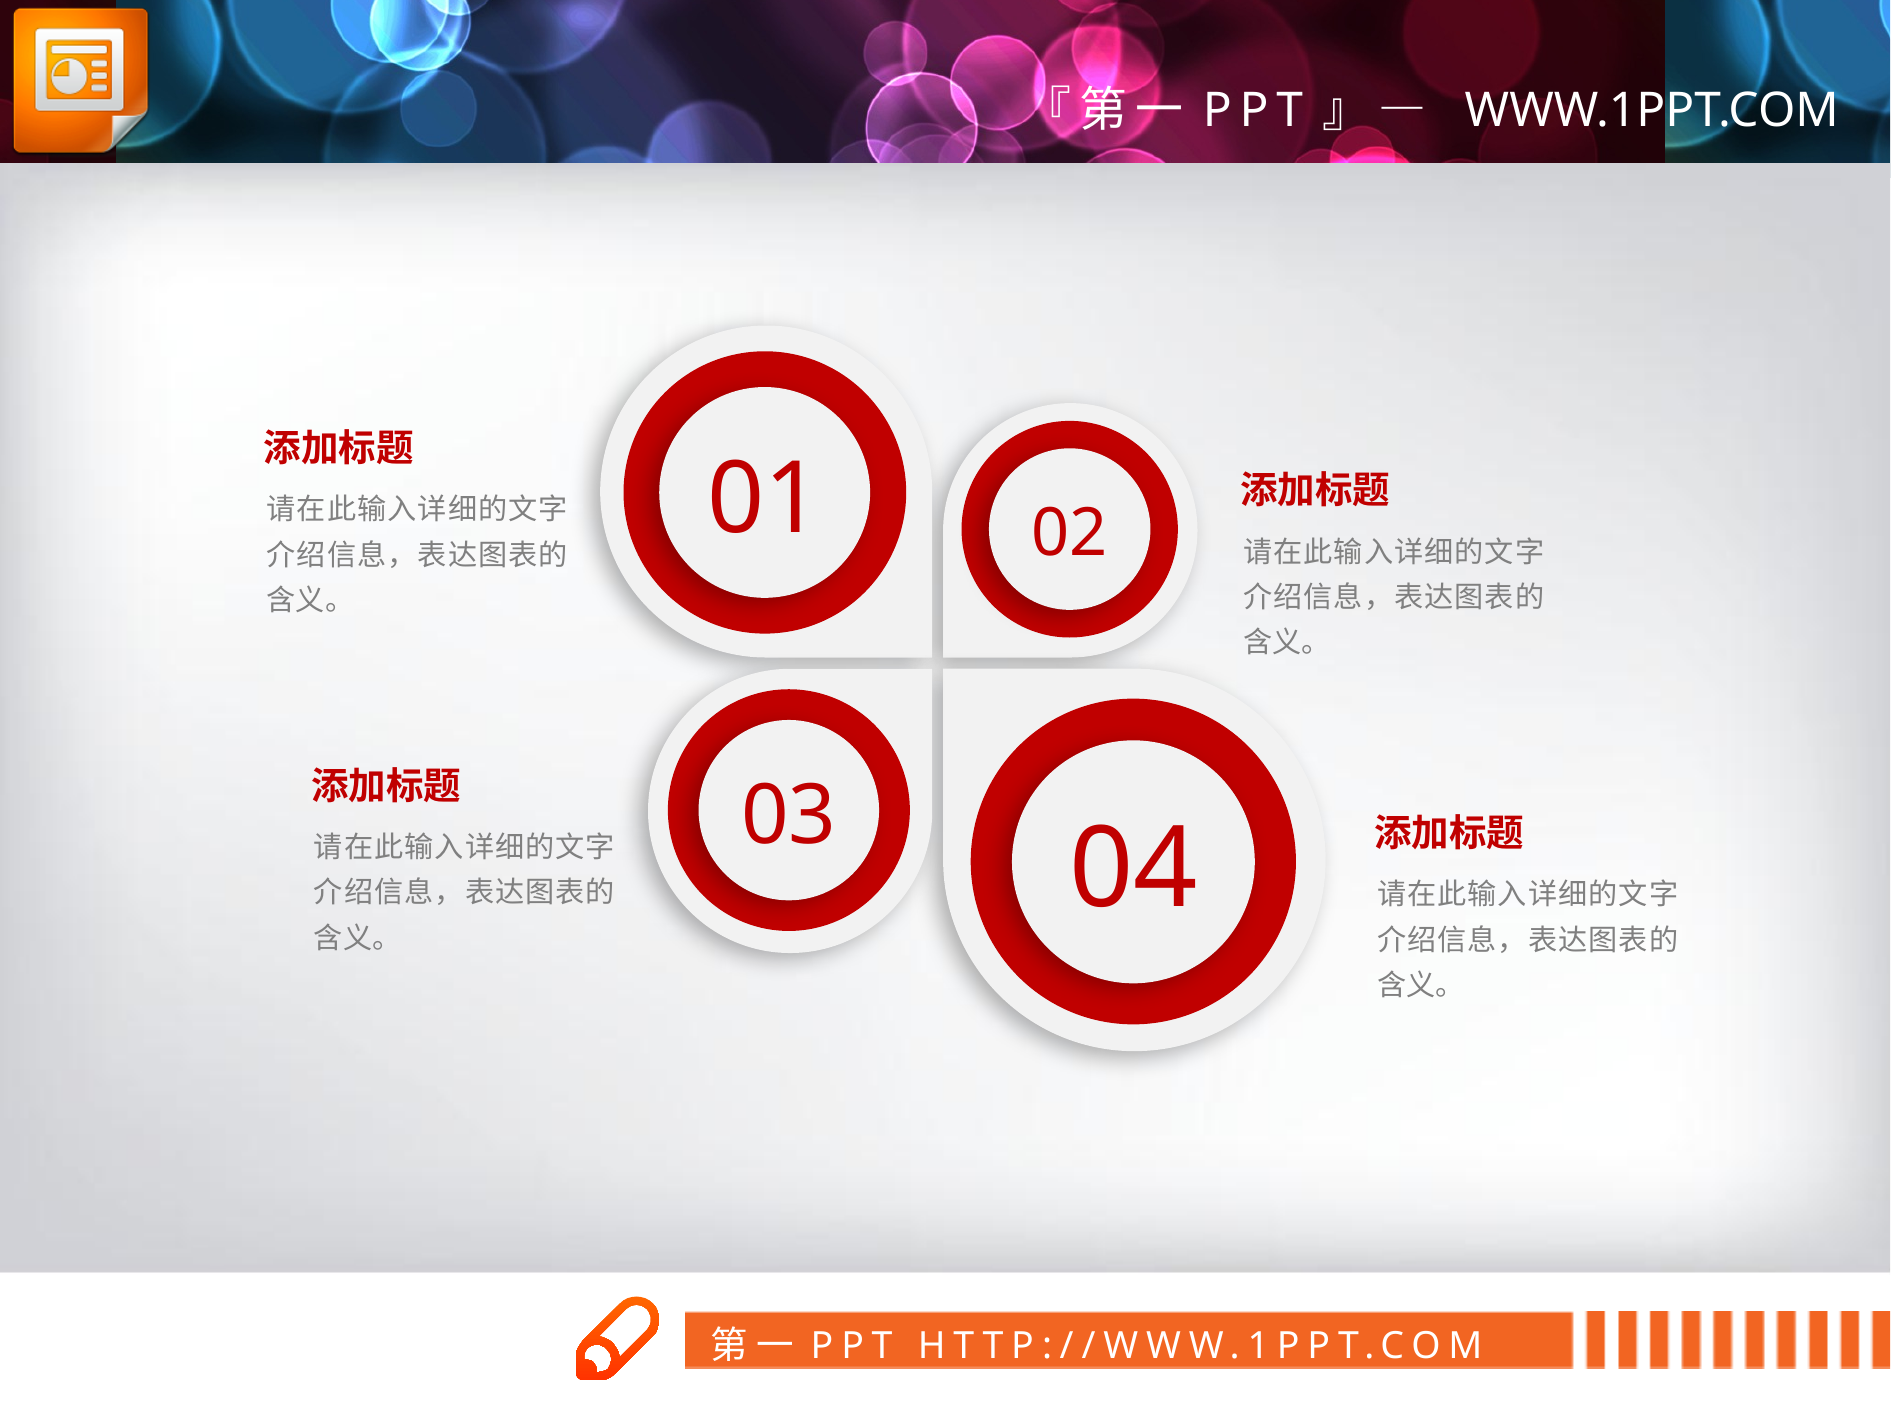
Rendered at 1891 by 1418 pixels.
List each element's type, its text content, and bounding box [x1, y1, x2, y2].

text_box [942, 668, 1326, 1052]
text_box 添加标题 [1359, 801, 1540, 862]
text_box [599, 325, 933, 658]
text_box 请在此输入详细的文字介绍信息，表达图表的含义。 [1228, 515, 1560, 667]
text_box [647, 668, 933, 954]
text_box 添加标题 [1225, 459, 1406, 519]
text_box 请在此输入详细的文字介绍信息，表达图表的含义。 [251, 473, 583, 624]
text_box 添加标题 [296, 754, 477, 815]
text_box 请在此输入详细的文字介绍信息，表达图表的含义。 [299, 810, 631, 962]
picture [685, 1311, 1891, 1369]
text_box 请在此输入详细的文字介绍信息，表达图表的含义。 [1362, 857, 1694, 1009]
text_box 添加标题 [249, 417, 429, 477]
picture [0, 0, 1891, 1275]
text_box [942, 402, 1198, 658]
